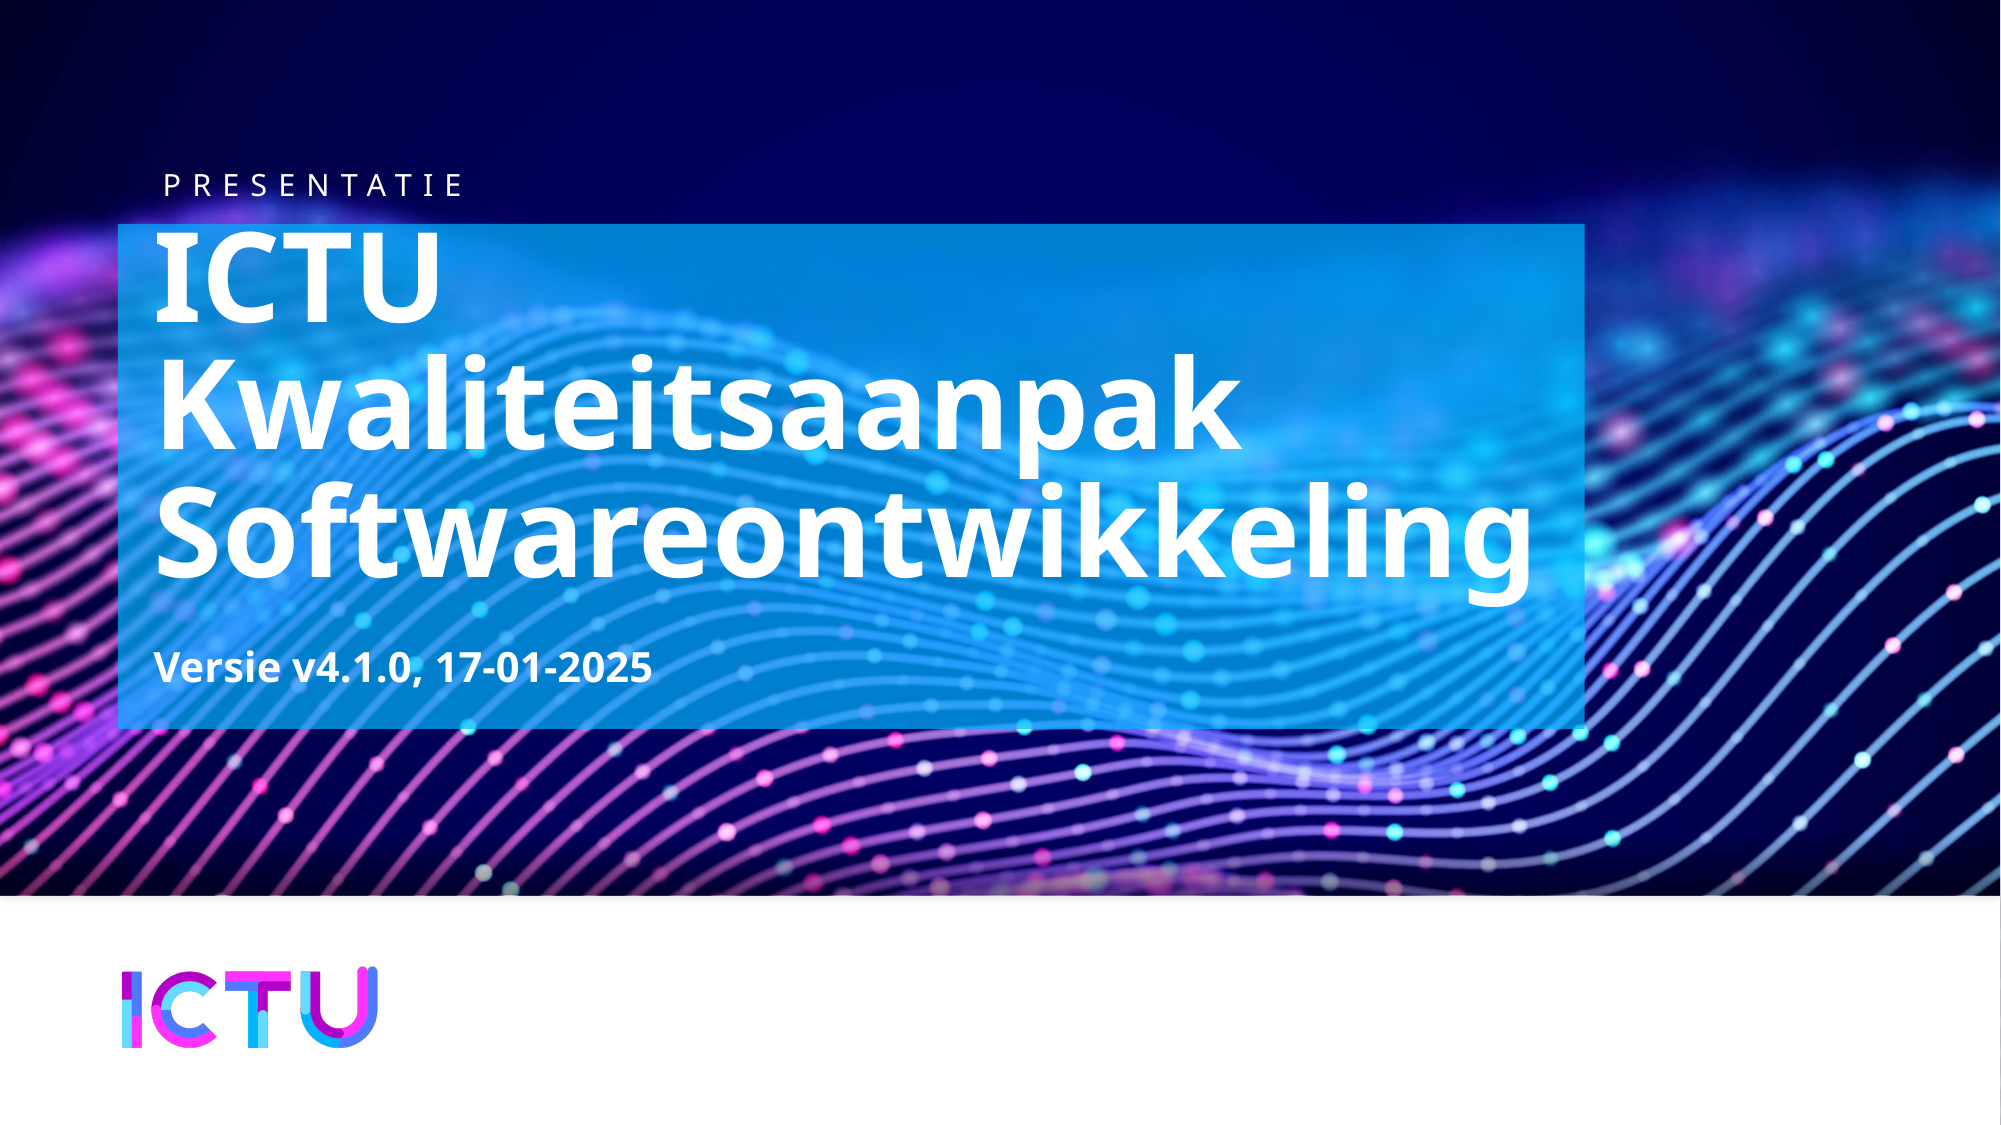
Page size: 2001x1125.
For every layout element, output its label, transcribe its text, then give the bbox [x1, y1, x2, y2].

title ICTU Kwaliteitsaanpak Softwareontwikkeling [117, 223, 1585, 729]
subtitle Versie v4.1.0, 17-01-2025 [117, 595, 1278, 730]
picture [0, 0, 2001, 1125]
